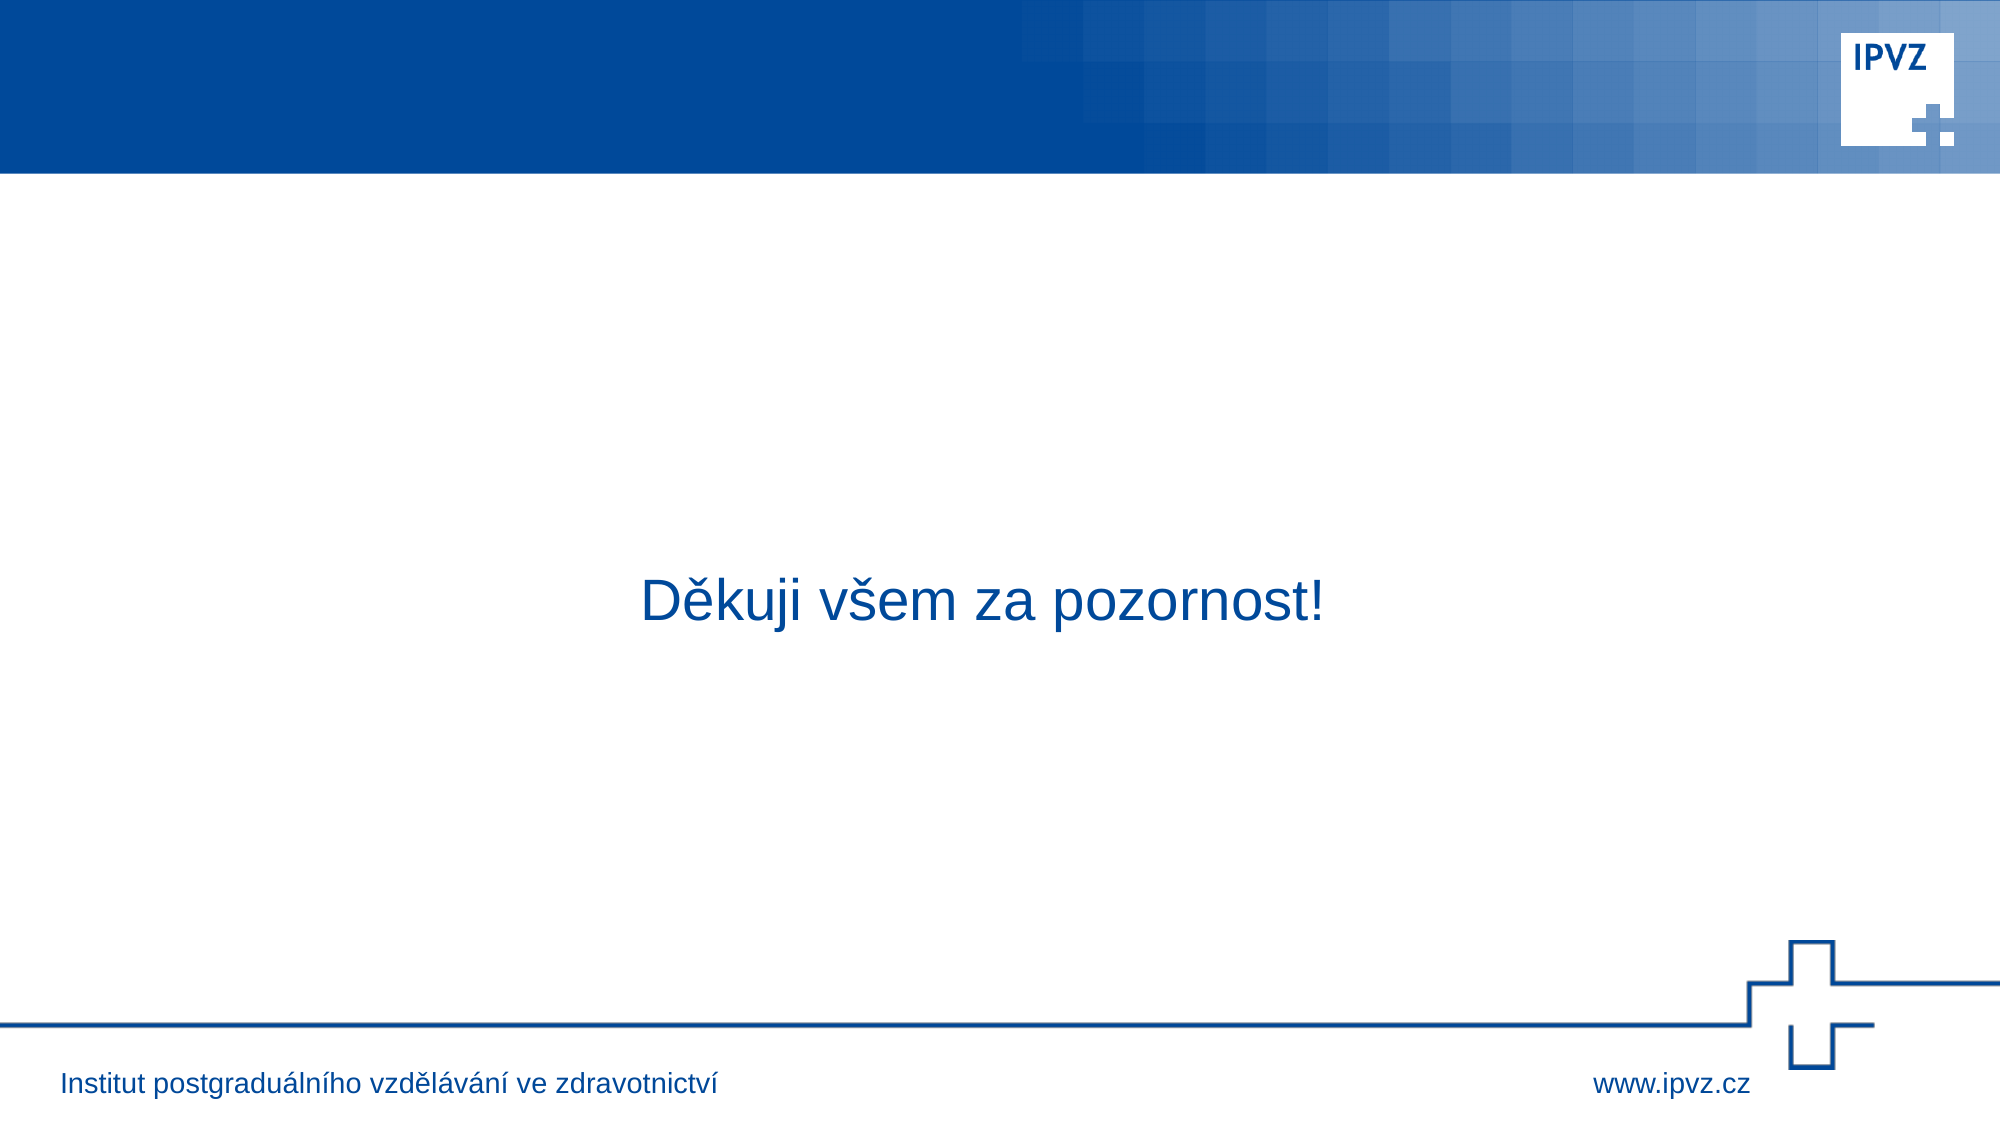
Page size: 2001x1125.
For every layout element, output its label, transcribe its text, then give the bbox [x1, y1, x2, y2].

picture [1022, 0, 2000, 174]
list Děkuji všem za pozornost! [57, 220, 1943, 935]
picture [0, 940, 2000, 1070]
